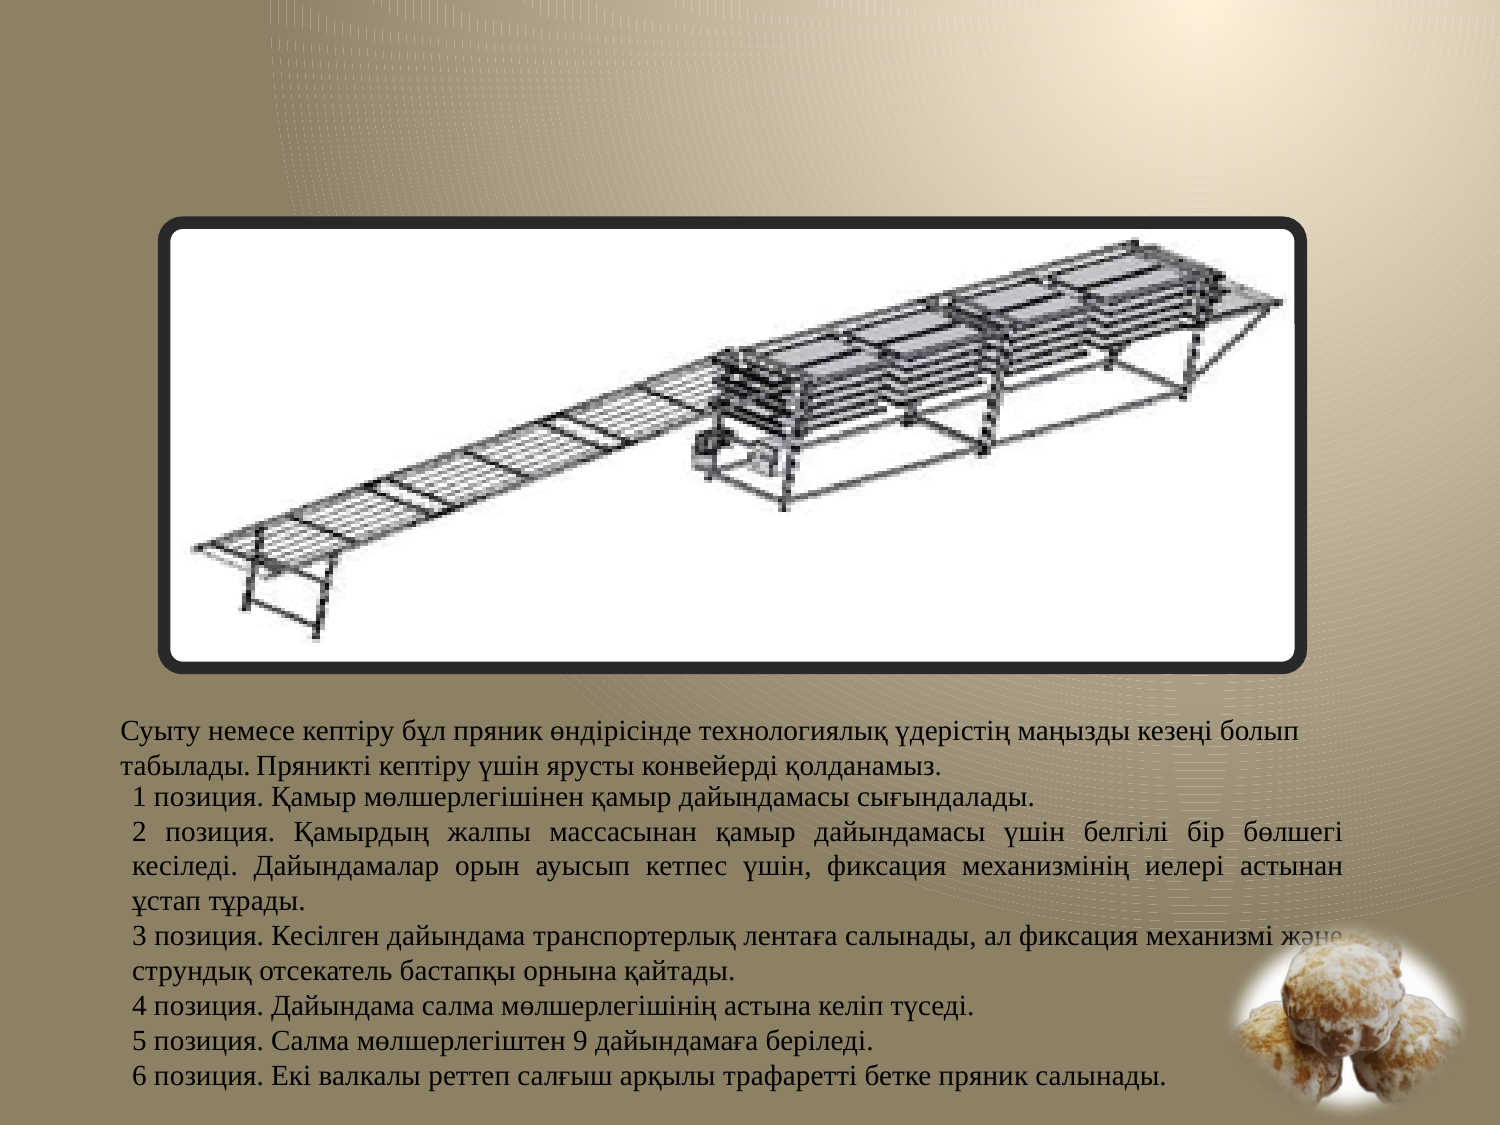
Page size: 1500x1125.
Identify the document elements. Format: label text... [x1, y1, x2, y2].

picture [164, 222, 1301, 668]
text_box Суыту немесе кептіру бұл пряник өндiрiсiнде технологиялық үдерiстiң маңызды кезеңі болып табылады. Пряникті кептіру үшін ярусты конвейерді қолданамыз. [105, 703, 1442, 789]
picture [1218, 913, 1477, 1125]
title Пряниктердi кептіруге арналған конвейер [70, 199, 1421, 329]
text_box 1 позиция. Қамыр мөлшерлегішінен қамыр дайындамасы сығындалады. 2 позиция. Қамырдың жалпы массасынан қамыр дайындамасы үшін белгілі бір бөлшегі кесіледі. Дайындамалар орын ауысып кетпес үшін, фиксация механизмінің иелері астынан ұстап тұрады. 3 позиция. Кесілген дайындама транспортерлық лентаға салынады, ал фиксация механизмі және струндық отсекатель бастапқы орнына қайтады. 4 позиция. Дайындама салма мөлшерлегішінің астына келіп түседі. 5 позиция. Салма мөлшерлегіштен 9 дайындамаға беріледі. 6 позиция. Екі валкалы реттеп салғыш арқылы трафаретті бетке пряник салынады. [117, 769, 1360, 1099]
